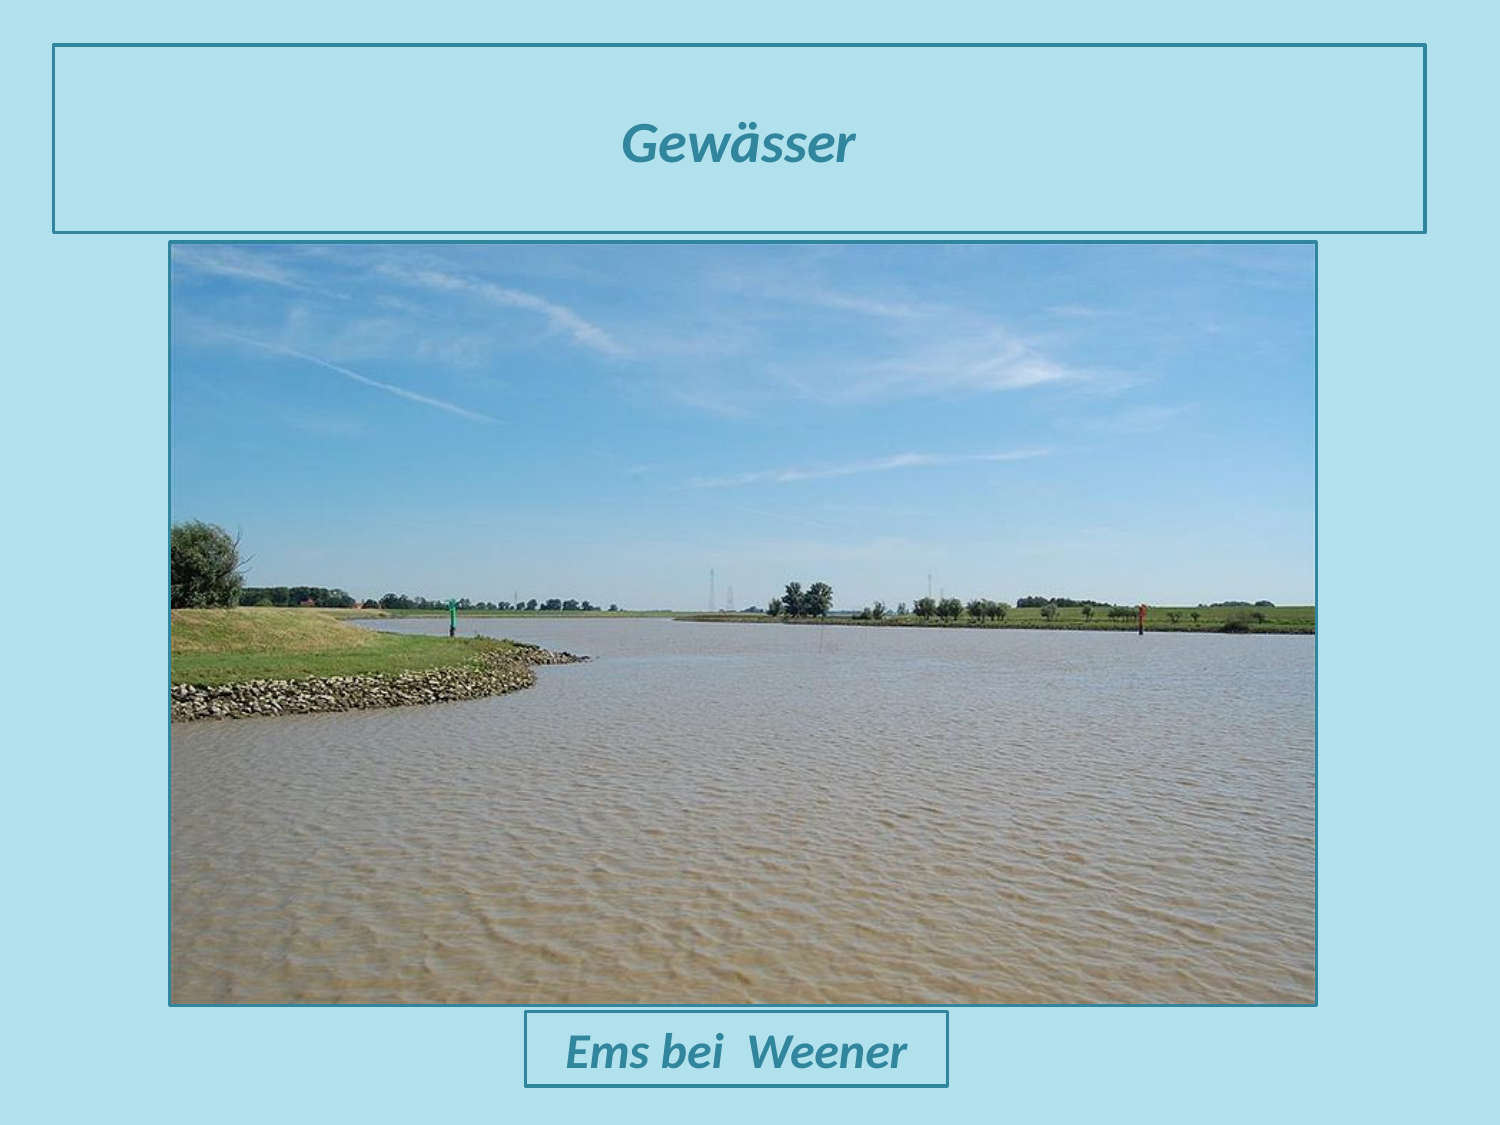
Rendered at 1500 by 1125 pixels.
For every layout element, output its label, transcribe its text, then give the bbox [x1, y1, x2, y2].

title Gewässer [53, 45, 1425, 233]
picture [170, 243, 1316, 1005]
text_box Ems bei Weener [525, 1013, 948, 1087]
